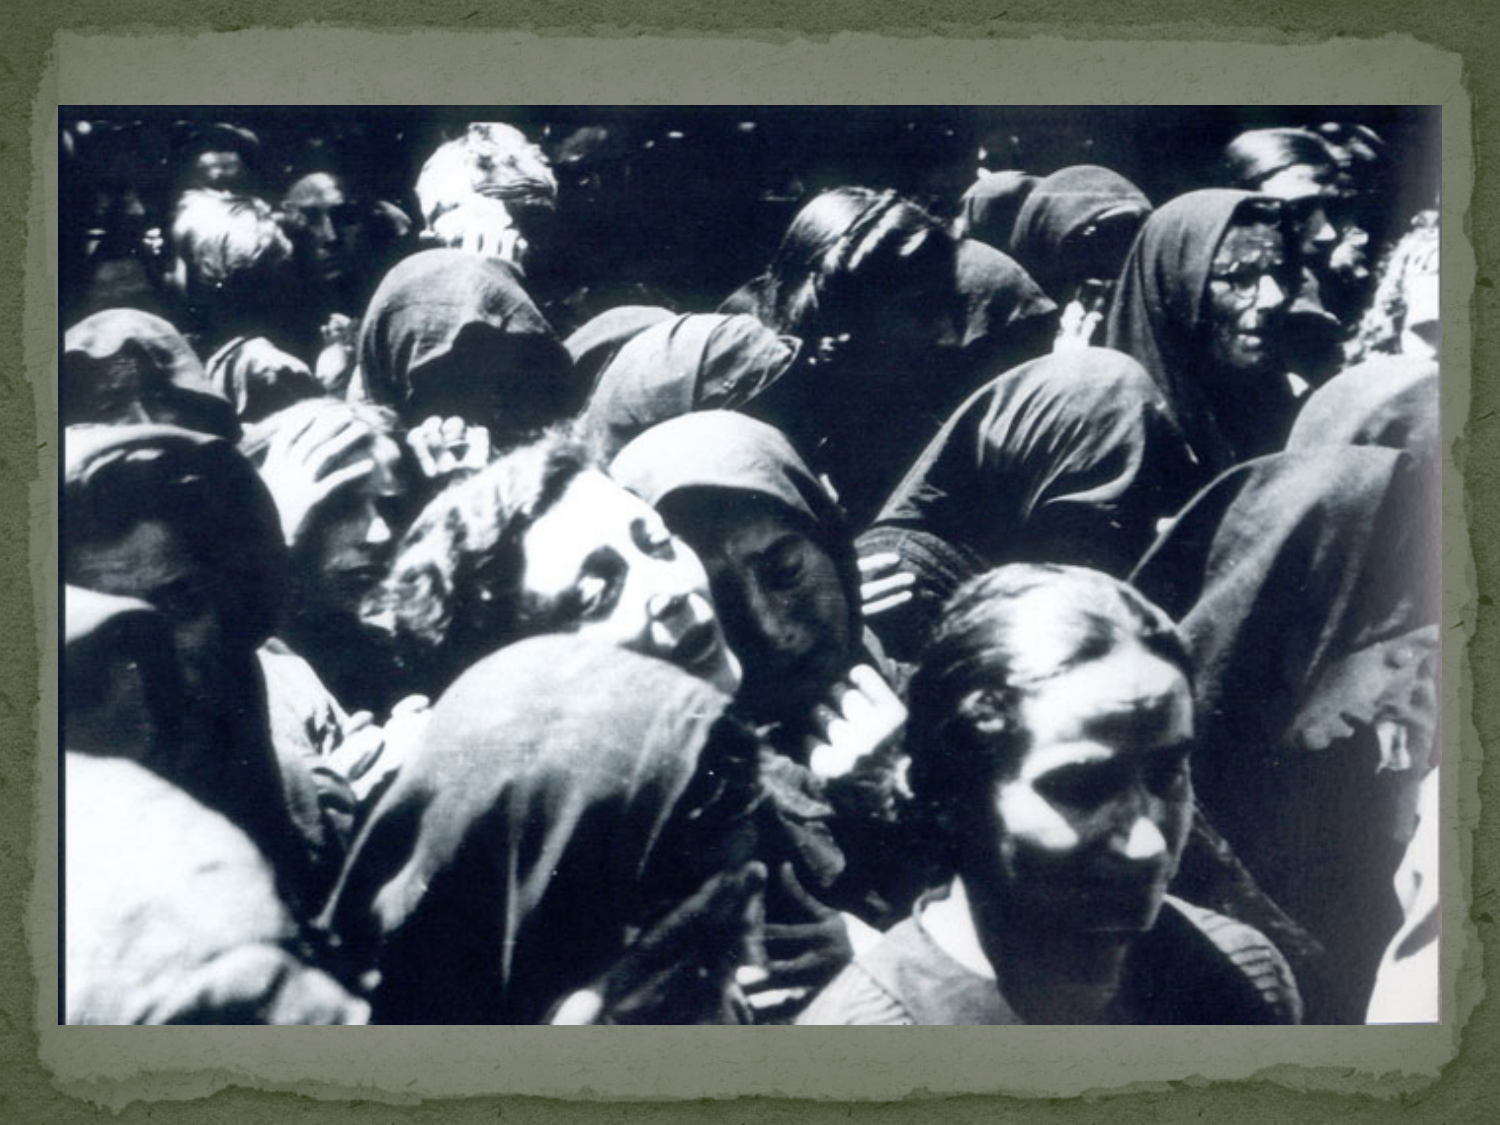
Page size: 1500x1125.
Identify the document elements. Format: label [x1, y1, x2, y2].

list [62, 109, 1439, 1023]
